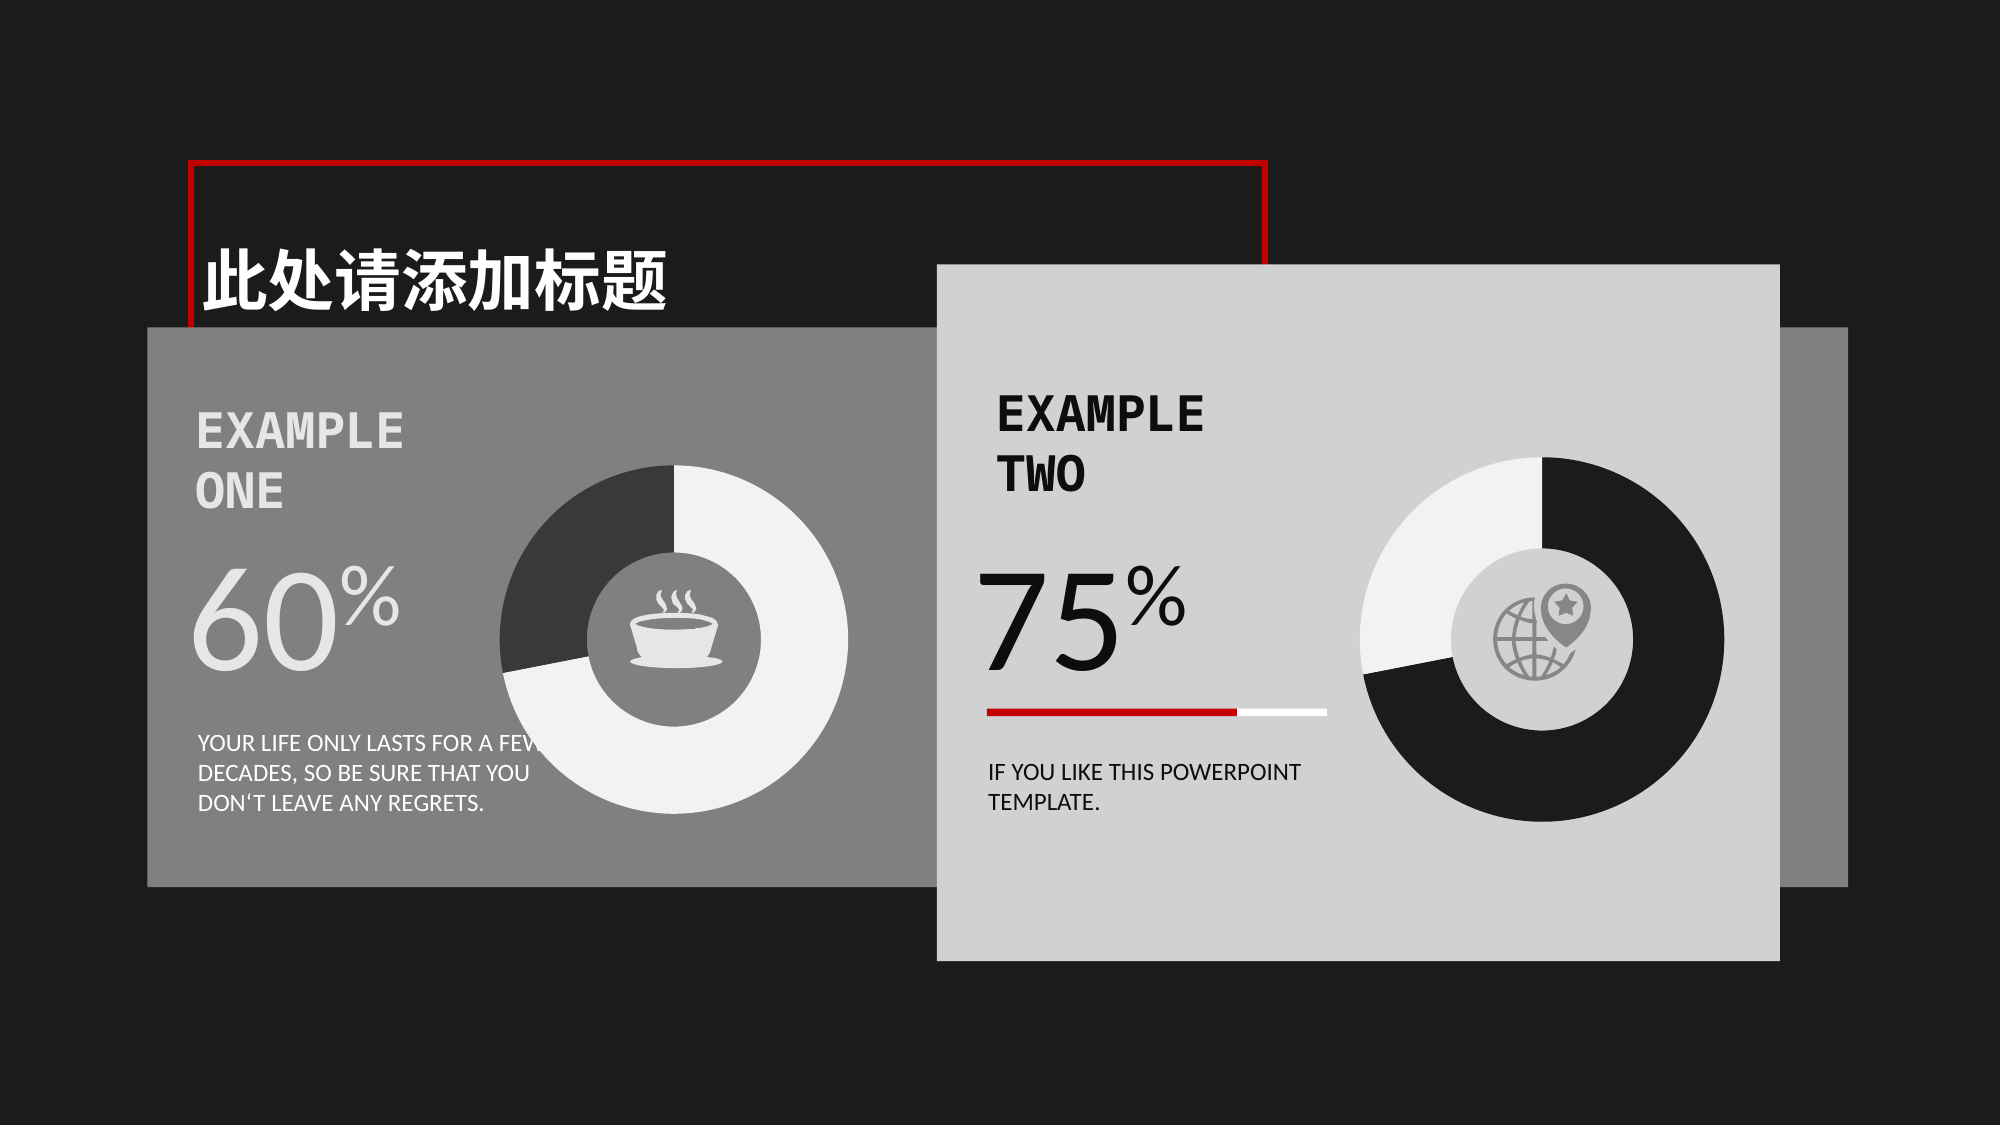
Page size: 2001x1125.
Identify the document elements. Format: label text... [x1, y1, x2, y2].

text_box 60% [172, 513, 401, 708]
text_box 75% [958, 513, 1257, 708]
text_box [936, 263, 1781, 962]
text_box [630, 589, 723, 669]
text_box [0, 0, 2000, 1125]
chart [1257, 449, 1827, 830]
text_box [986, 708, 1236, 717]
text_box EXAMPLE TWO [981, 373, 1300, 509]
text_box EXAMPLE ONE [180, 391, 509, 513]
text_box 此处请添加标题 [186, 231, 684, 326]
text_box [1781, 326, 1849, 888]
text_box YOUR LIFE ONLY LASTS FOR A FEW DECADES, SO BE SURE THAT YOU DON‘T LEAVE ANY REGRETS. [183, 719, 588, 824]
text_box [190, 162, 1266, 326]
text_box IF YOU LIKE THIS POWERPOINT TEMPLATE. [973, 748, 1257, 823]
chart [401, 458, 947, 822]
text_box [146, 326, 936, 888]
text_box [1236, 708, 1257, 717]
